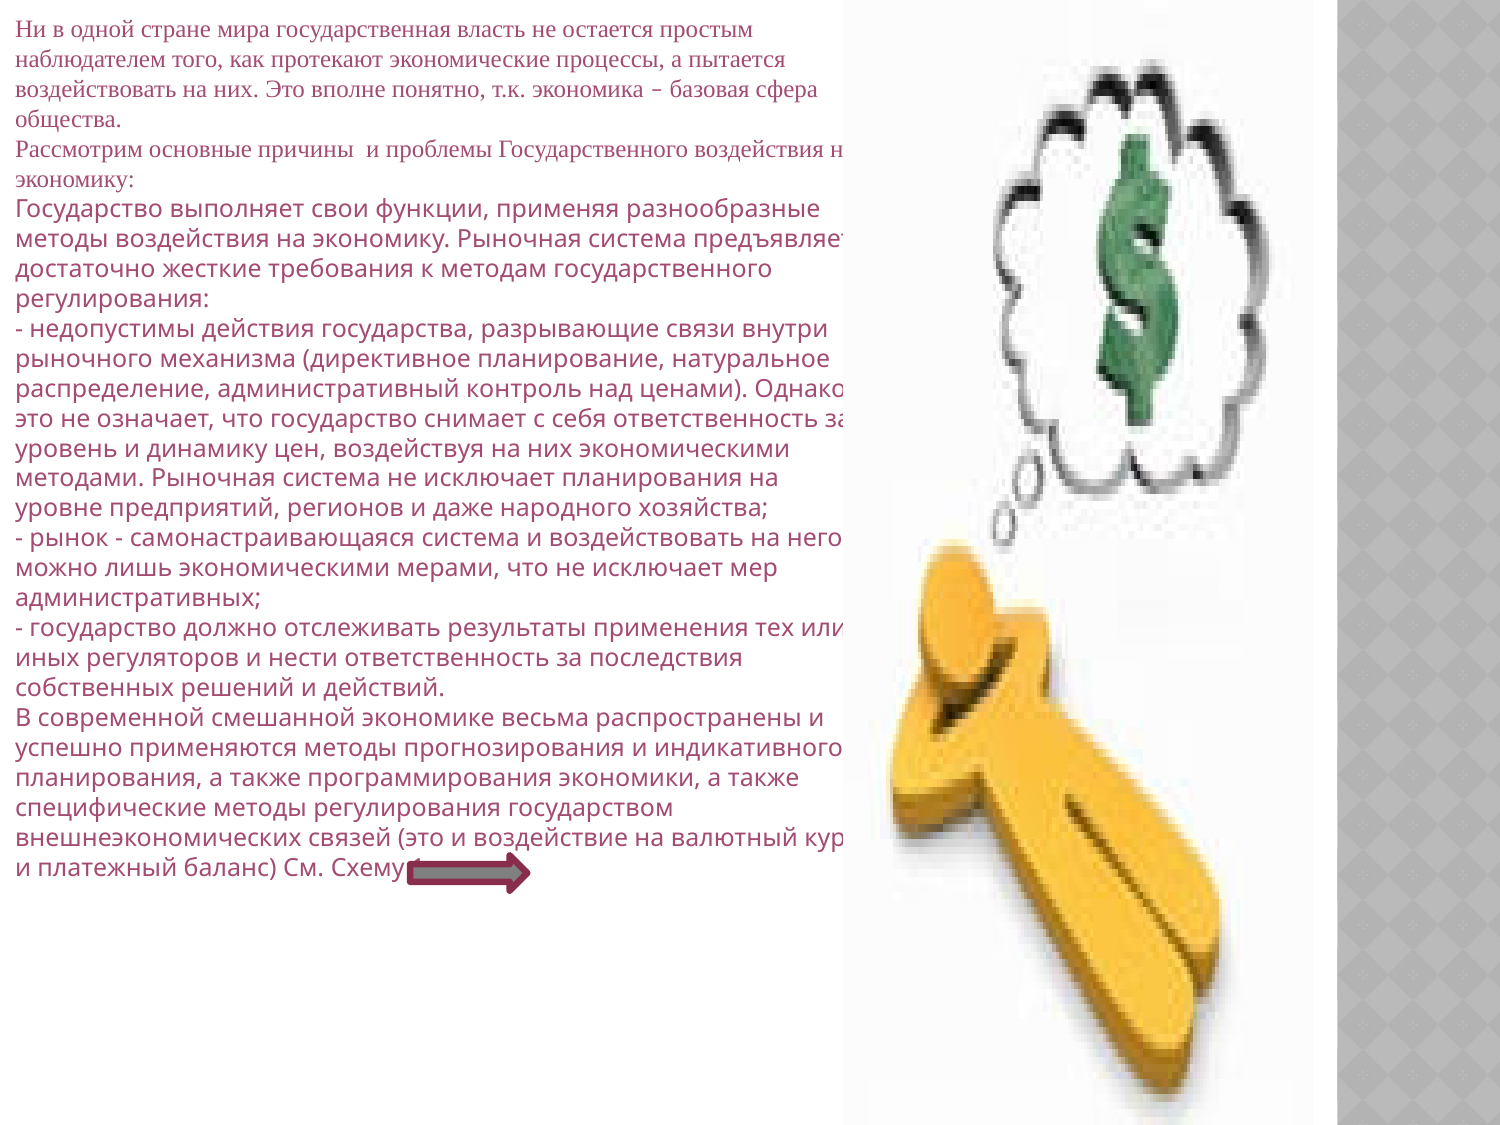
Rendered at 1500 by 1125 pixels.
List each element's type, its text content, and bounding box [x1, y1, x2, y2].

text_box Ни в одной стране мира государственная власть не остается простым наблюдателем того, как протекают экономические процессы, а пытается воздействовать на них. Это вполне понятно, т.к. экономика – базовая сфера общества. Рассмотрим основные причины и проблемы Государственного воздействия на экономику: Государство выполняет свои функции, применяя разнообразные методы воздействия на экономику. Рыночная система предъявляет достаточно жесткие требования к методам государственного регулирования: - недопустимы действия государства, разрывающие связи внутри рыночного механизма (директивное планирование, натуральное распределение, административный контроль над ценами). Однако это не означает, что государство снимает с себя ответственность за уровень и динамику цен, воздействуя на них экономическими методами. Рыночная система не исключает планирования на уровне предприятий, регионов и даже народного хозяйства; - рынок - самонастраивающаяся система и воздействовать на него можно лишь экономическими мерами, что не исключает мер административных; - государство должно отслеживать результаты применения тех или иных регуляторов и нести ответственность за последствия собственных решений и действий. В современной смешанной экономике весьма распространены и успешно применяются методы прогнозирования и индикативного планирования, а также программирования экономики, а также специфические методы регулирования государством внешнеэкономических связей (это и воздействие на валютный курс и платежный баланс) См. Схему 1 [0, 5, 837, 934]
text_box [406, 852, 531, 894]
picture [843, 0, 1313, 1125]
